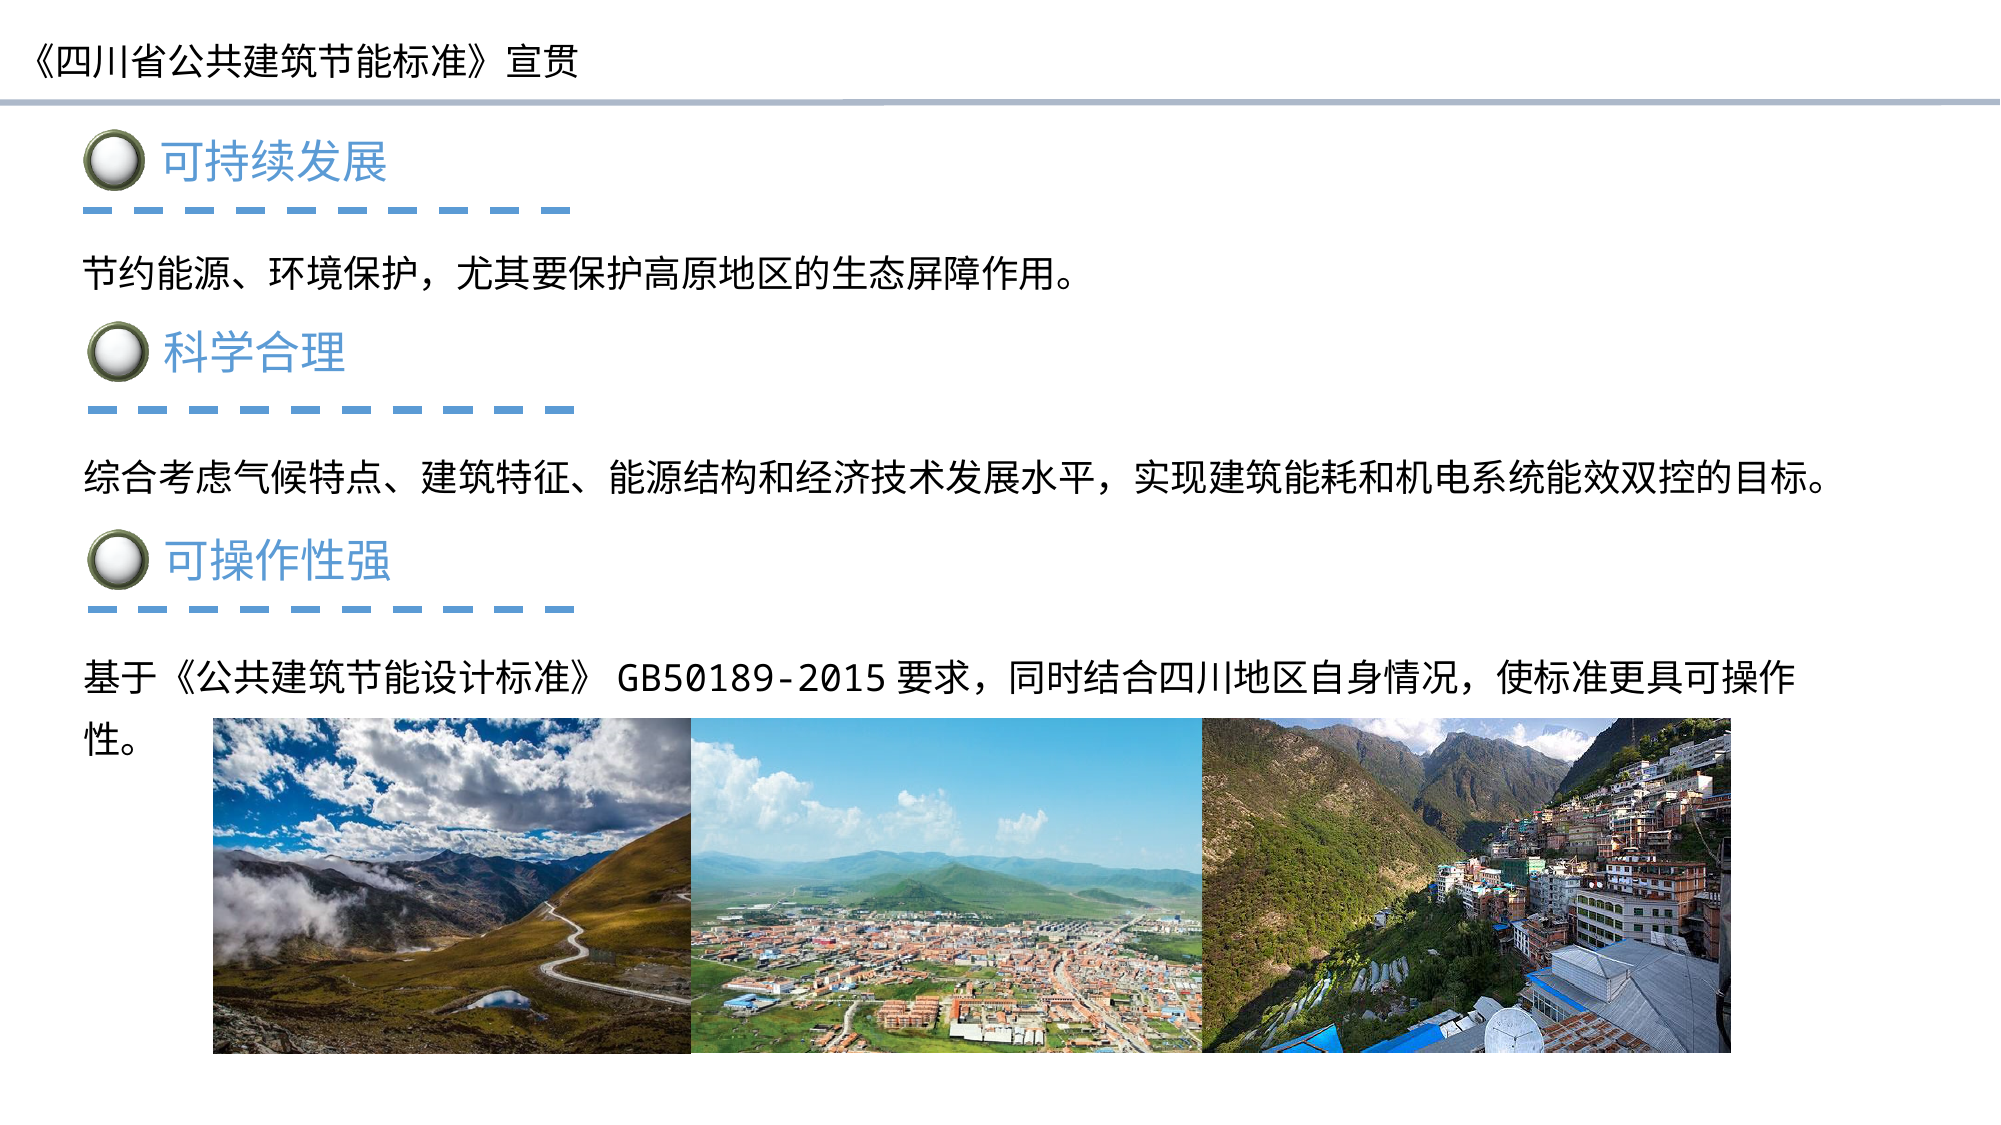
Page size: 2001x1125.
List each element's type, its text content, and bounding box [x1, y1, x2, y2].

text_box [87, 320, 596, 422]
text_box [83, 129, 592, 231]
text_box 节约能源、环境保护，尤其要保护高原地区的生态屏障作用。 [66, 225, 1130, 312]
text_box 综合考虑气候特点、建筑特征、能源结构和经济技术发展水平，实现建筑能耗和机电系统能效双控的目标。 [68, 429, 1914, 526]
text_box 基于《公共建筑节能设计标准》GB50189-2015要求，同时结合四川地区自身情况，使标准更具可操作性。 [68, 628, 1841, 706]
picture [213, 718, 1731, 1054]
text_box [87, 529, 596, 630]
